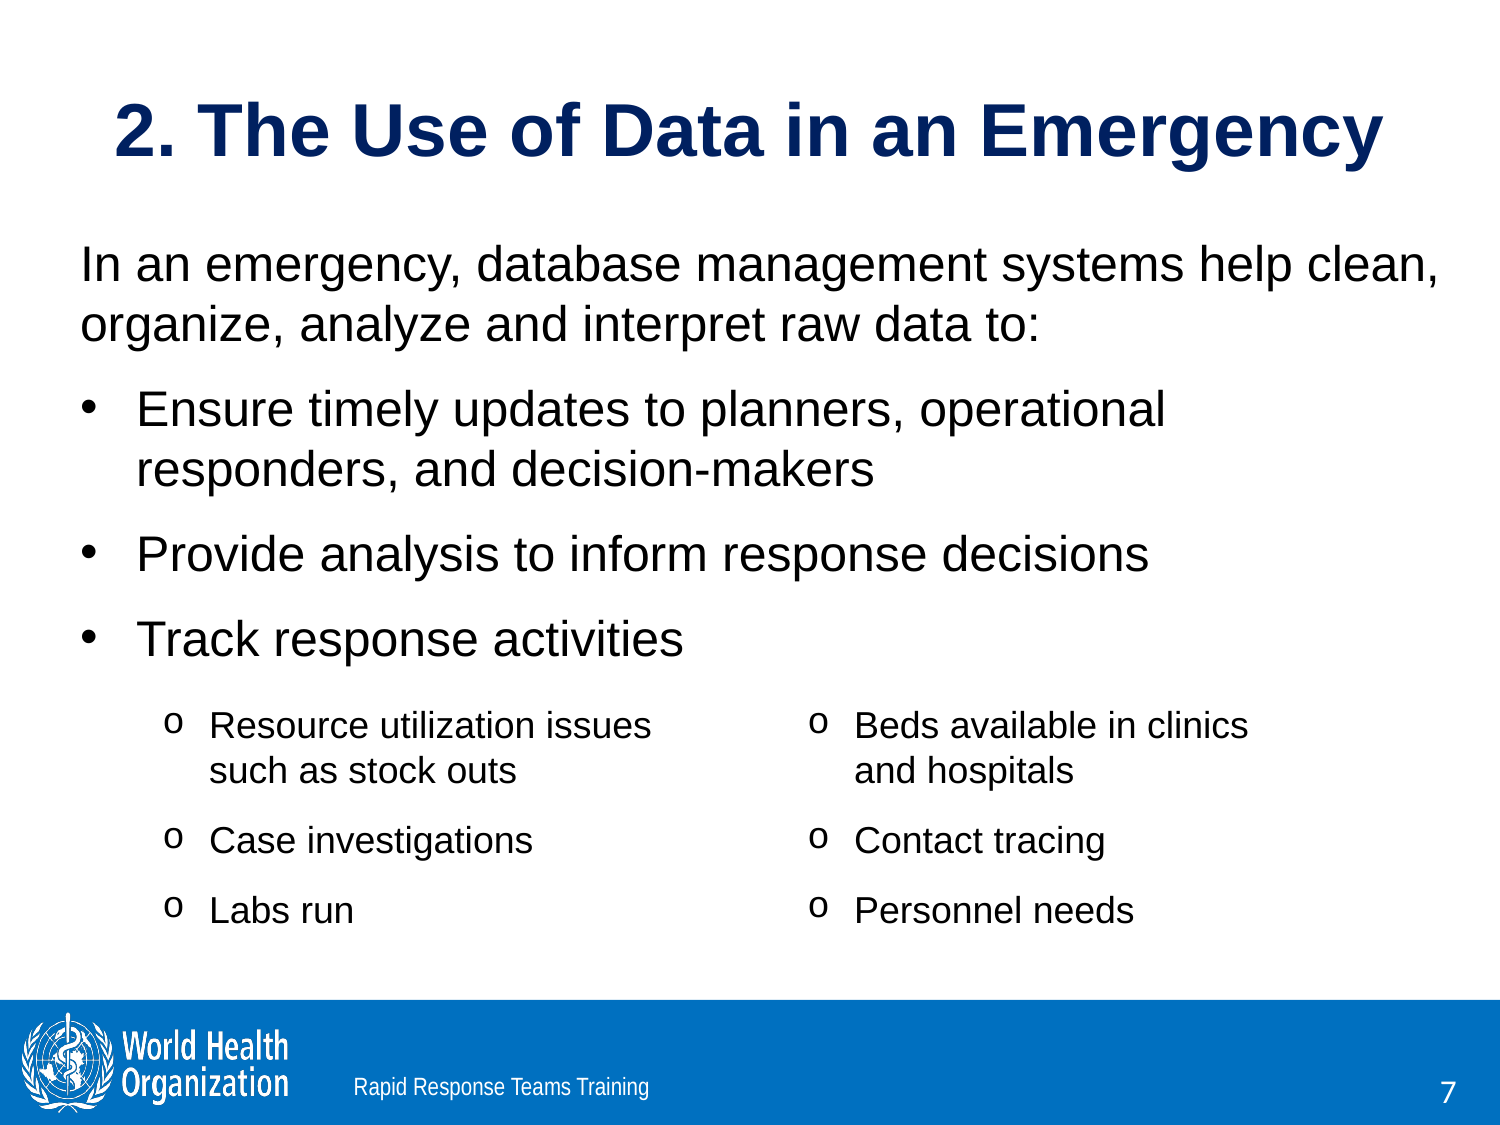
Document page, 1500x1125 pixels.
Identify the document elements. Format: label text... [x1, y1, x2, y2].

title 2. The Use of Data in an Emergency [0, 32, 1500, 220]
list In an emergency, database management systems help clean, organize, analyze and interpret raw data to: Ensure timely updates to planners, operational responders, and decision-makers Provide analysis to inform response decisions Track response activities [64, 223, 1459, 957]
text_box Resource utilization issues such as stock outs Case investigations Labs run Beds available in clinics and hospitals Contact tracing Personnel needs [147, 693, 1317, 1056]
picture [21, 1012, 288, 1113]
